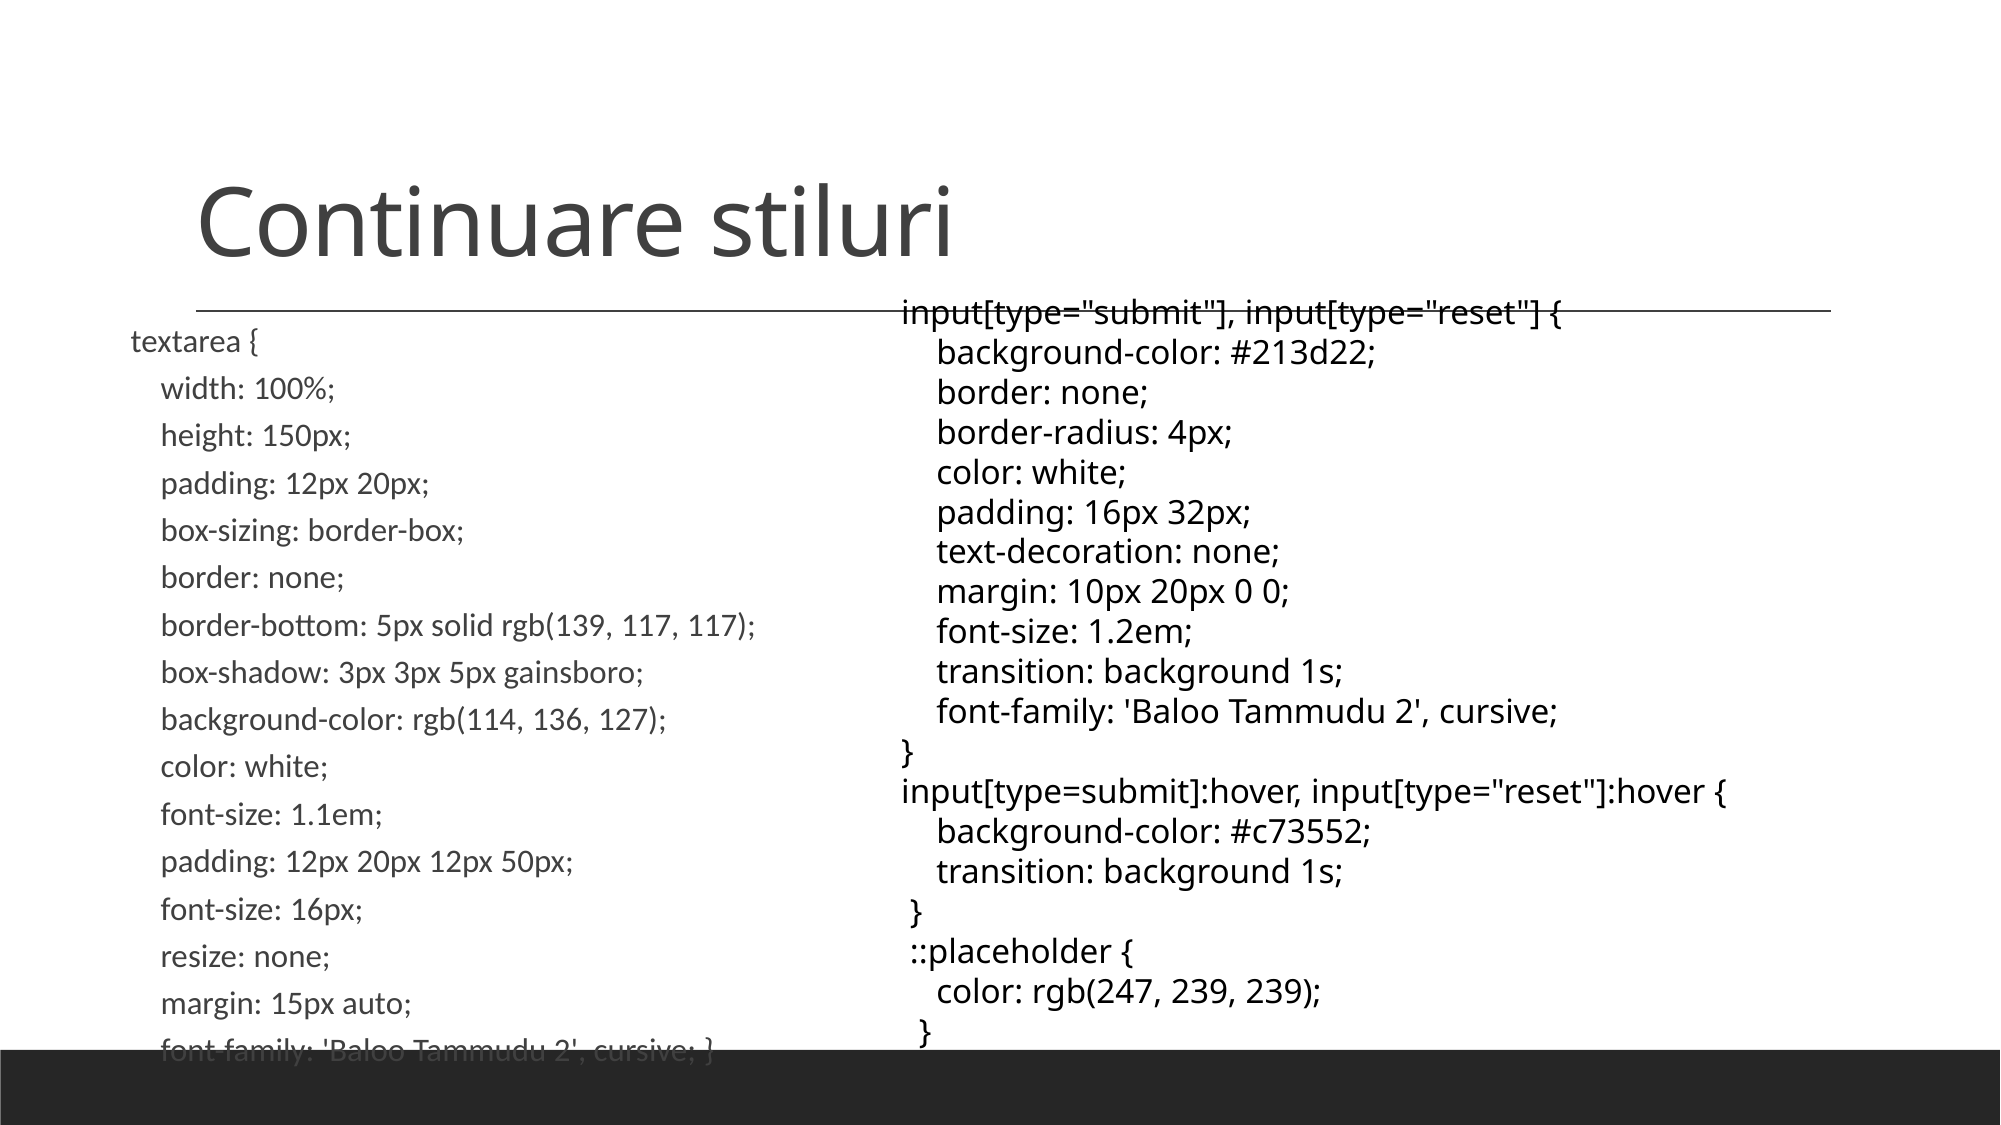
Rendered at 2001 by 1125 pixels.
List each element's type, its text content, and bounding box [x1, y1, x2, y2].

title Continuare stiluri [180, 47, 1830, 285]
text_box input[type="submit"], input[type="reset"] { background-color: #213d22; border: none; border-radius: 4px; color: white; padding: 16px 32px; text-decoration: none; margin: 10px 20px 0 0; font-size: 1.2em; transition: background 1s; font-family: 'Baloo Tammudu 2', cursive; } input[type=submit]:hover, input[type="reset"]:hover { background-color: #c73552; transition: background 1s; } ::placeholder { color: rgb(247, 239, 239); } [886, 283, 1744, 1058]
list textarea { width: 100%; height: 150px; padding: 12px 20px; box-sizing: border-box; border: none; border-bottom: 5px solid rgb(139, 117, 117); box-shadow: 3px 3px 5px gainsboro; background-color: rgb(114, 136, 127); color: white; font-size: 1.1em; padding: 12px 20px 12px 50px; font-size: 16px; resize: none; margin: 15px auto; font-family: 'Baloo Tammudu 2', cursive; } [130, 307, 836, 1078]
